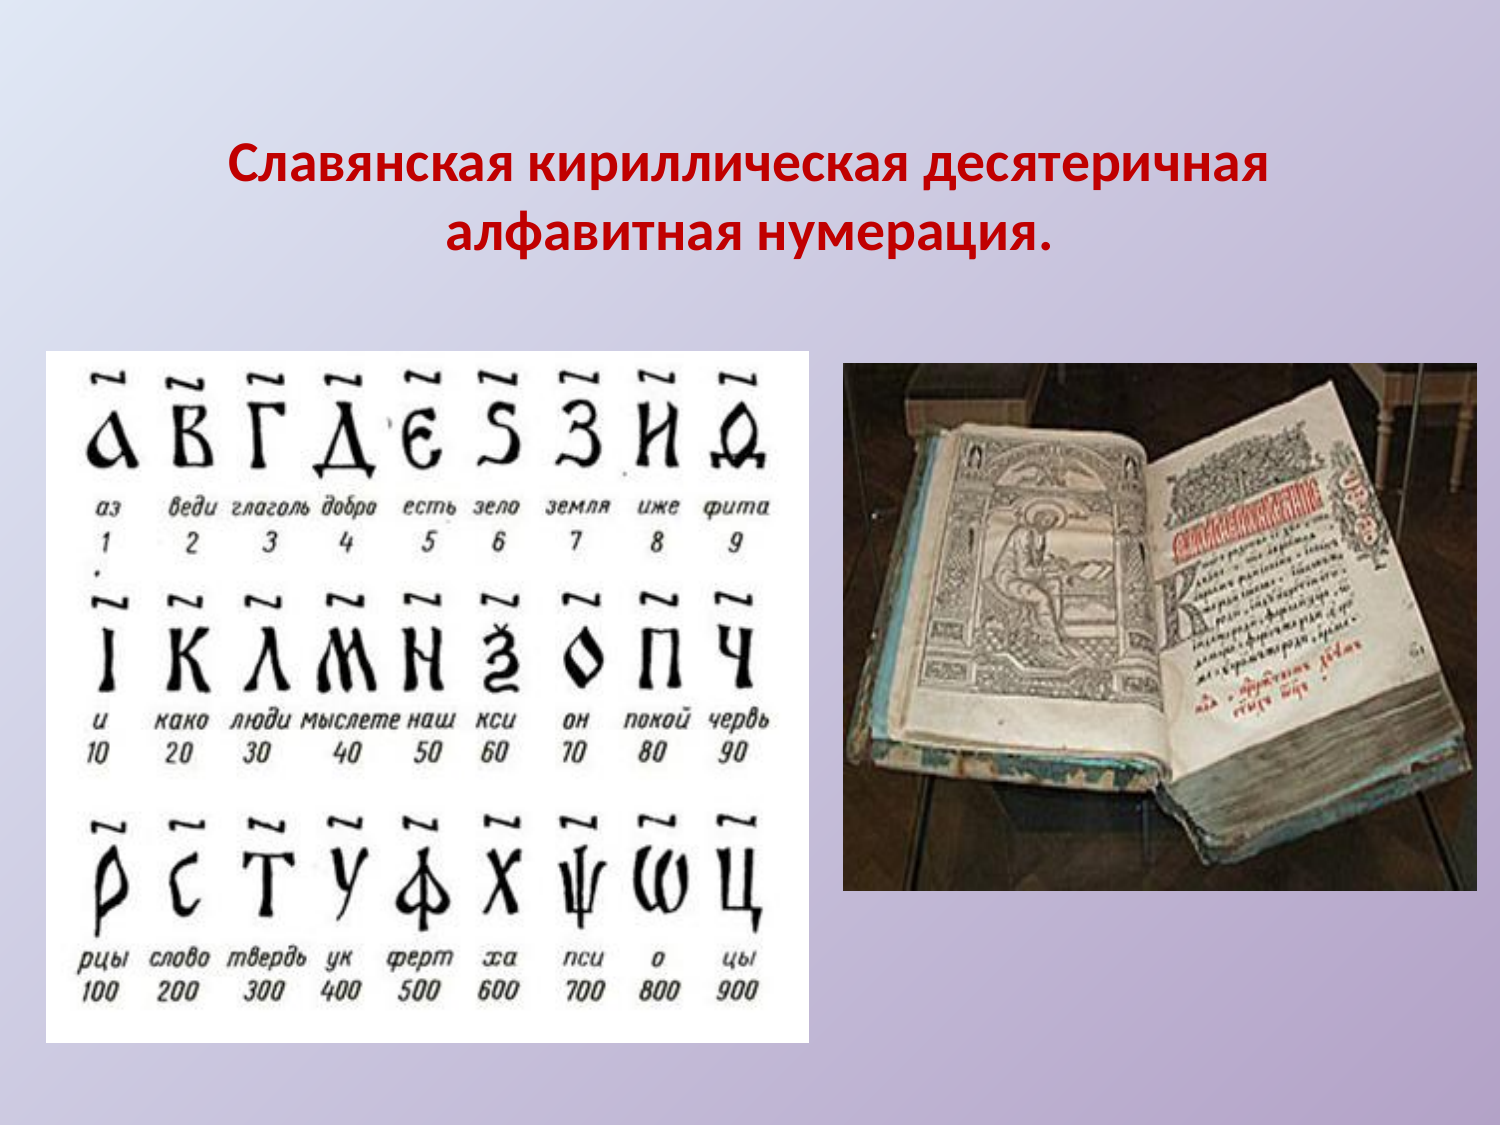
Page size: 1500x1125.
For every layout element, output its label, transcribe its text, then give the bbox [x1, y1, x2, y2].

picture [46, 351, 809, 1044]
title Славянская кириллическая десятеричная алфавитная нумерация. [75, 45, 1425, 340]
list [843, 362, 1477, 891]
